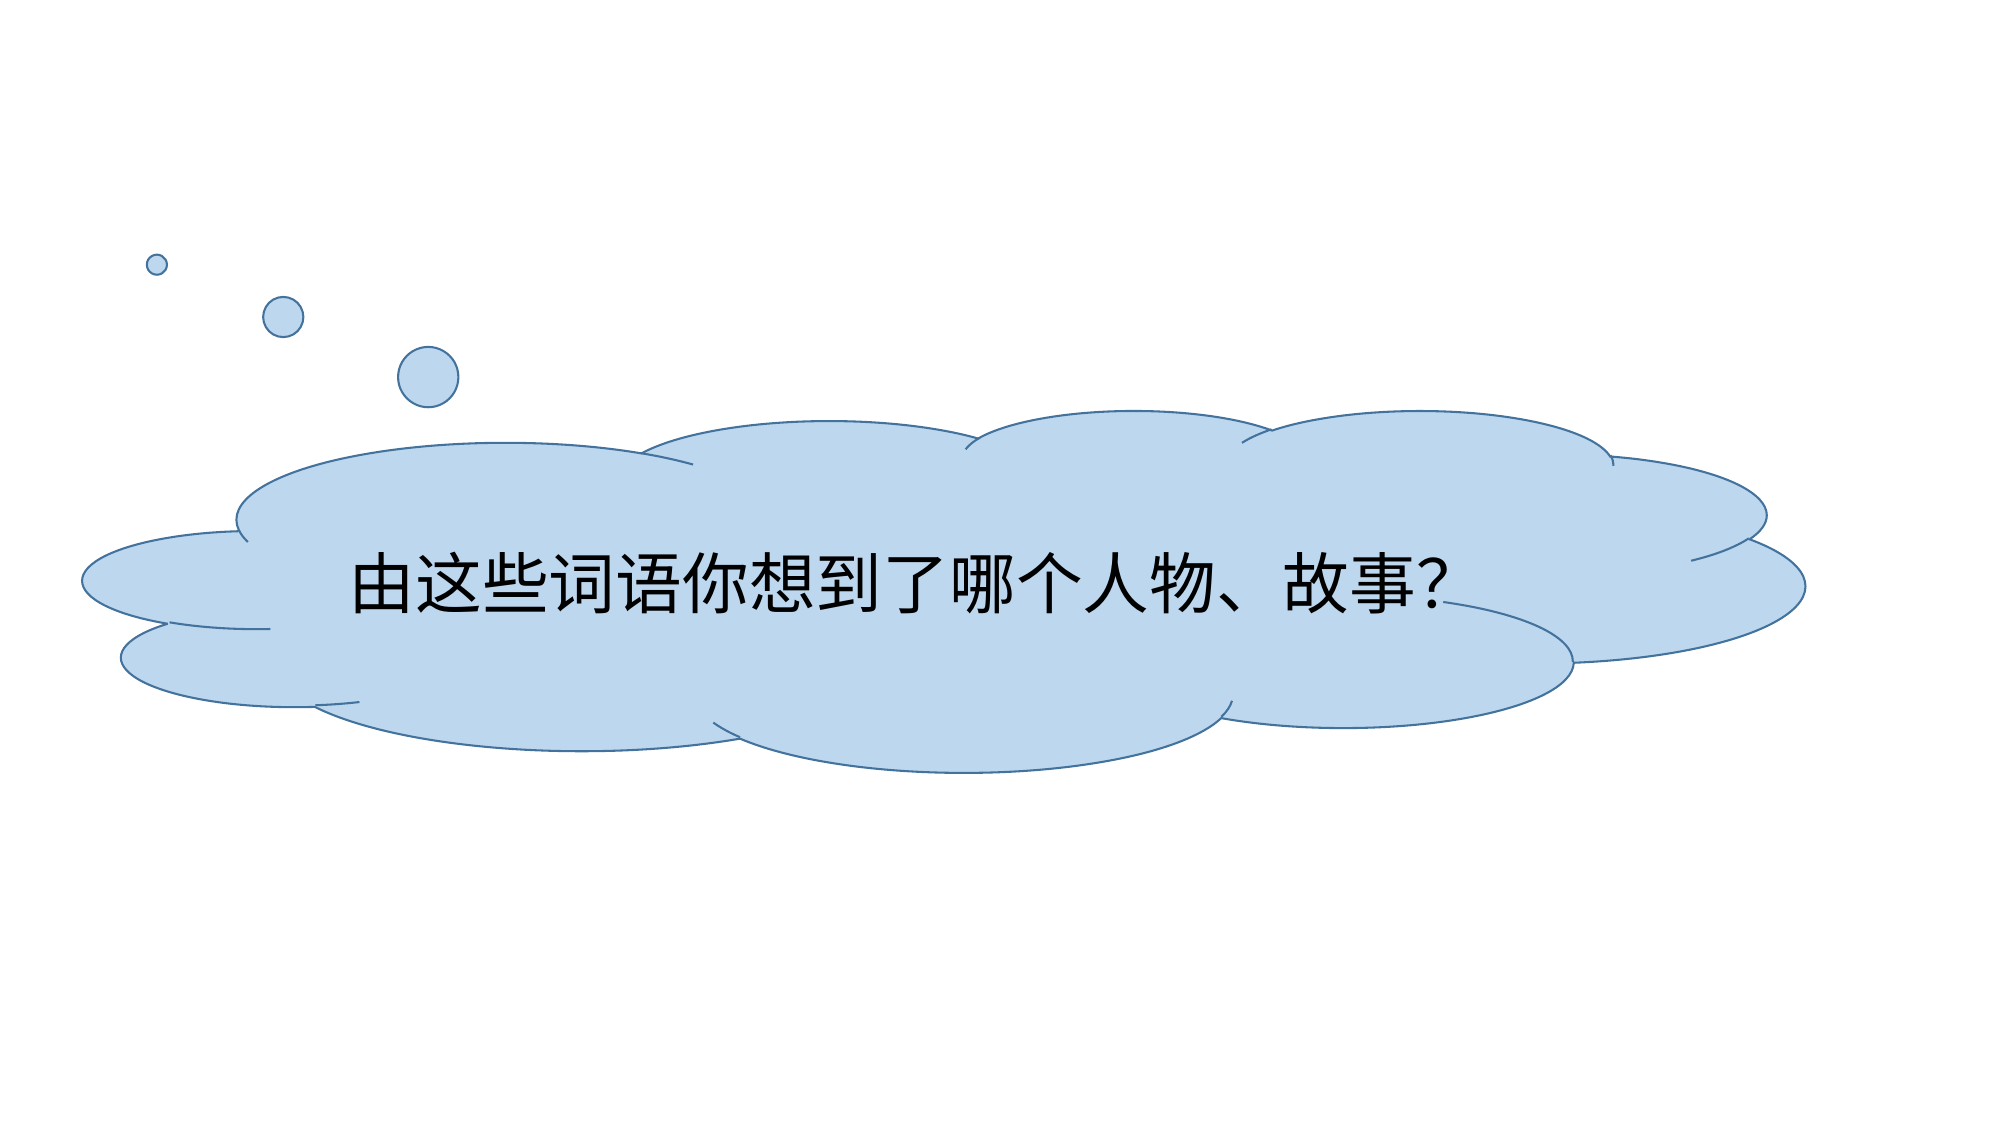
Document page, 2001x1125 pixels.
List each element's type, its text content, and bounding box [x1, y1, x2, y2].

text_box 由这些词语你想到了哪个人物、故事？ [145, 253, 168, 276]
text_box 由这些词语你想到了哪个人物、故事？ [397, 345, 460, 409]
text_box 由这些词语你想到了哪个人物、故事？ [81, 409, 1807, 774]
text_box 由这些词语你想到了哪个人物、故事？ [262, 295, 305, 339]
